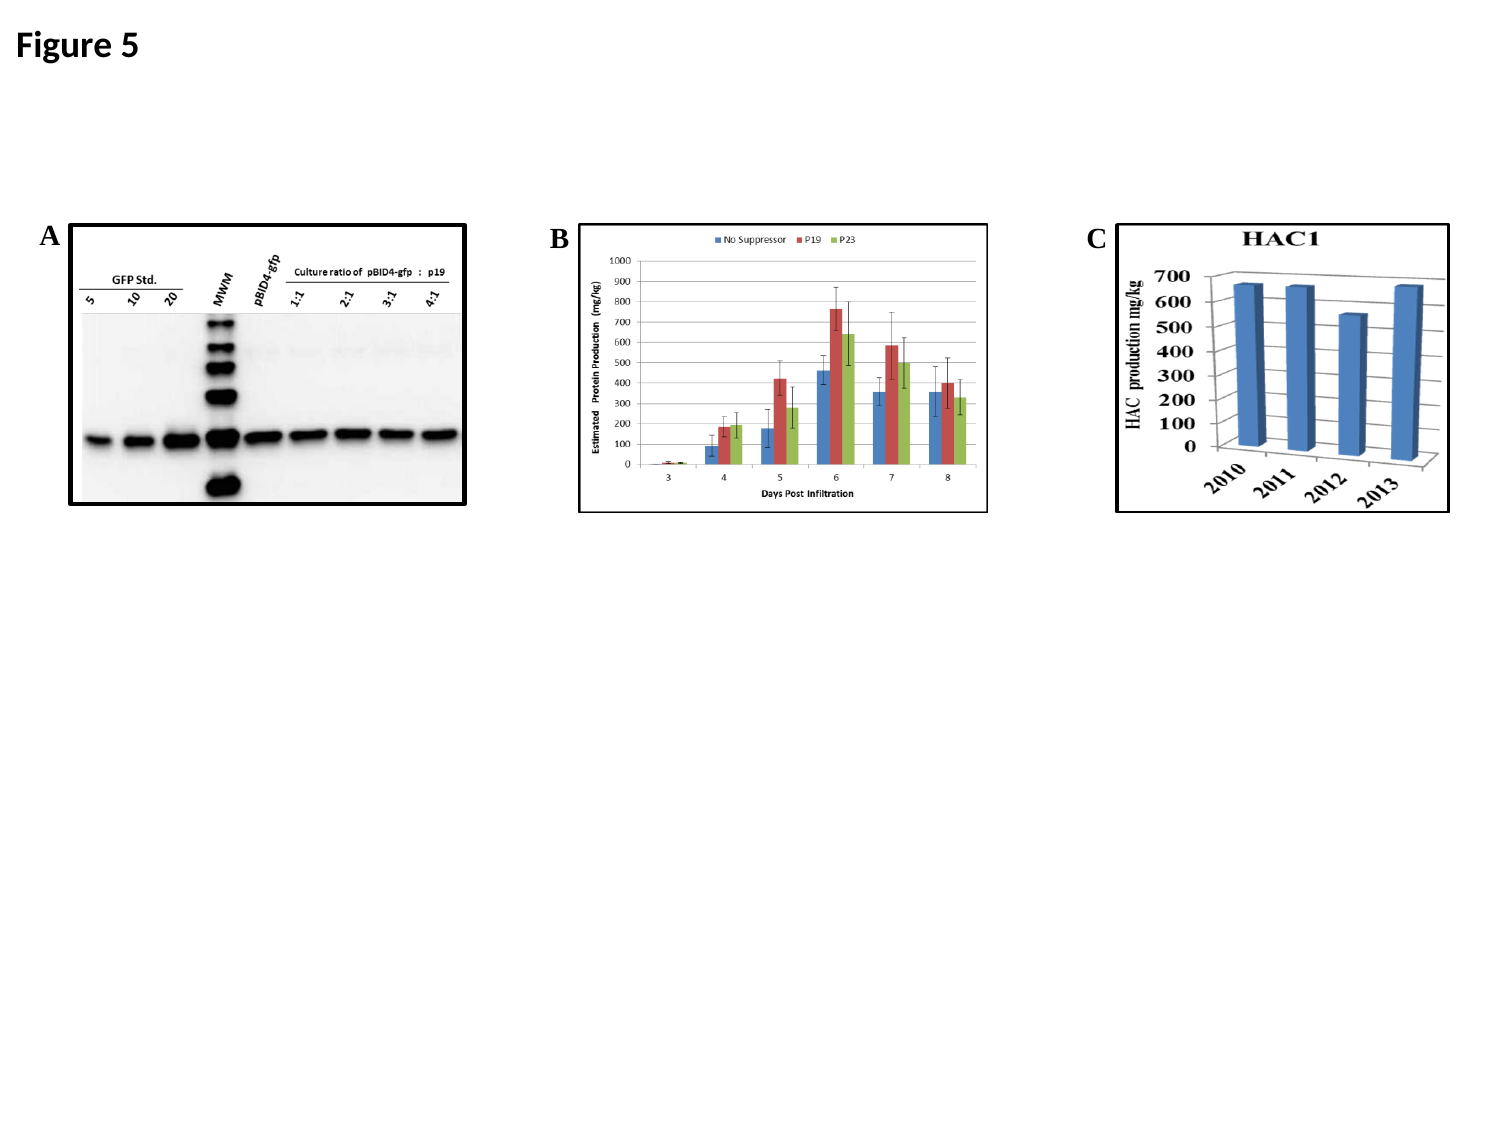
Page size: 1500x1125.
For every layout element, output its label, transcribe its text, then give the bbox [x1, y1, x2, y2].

text_box B [519, 211, 600, 262]
picture [1115, 223, 1451, 513]
picture [72, 226, 463, 503]
text_box Figure 5 [1, 12, 202, 73]
text_box C [1056, 212, 1138, 263]
text_box A [12, 209, 88, 259]
picture [578, 223, 988, 513]
